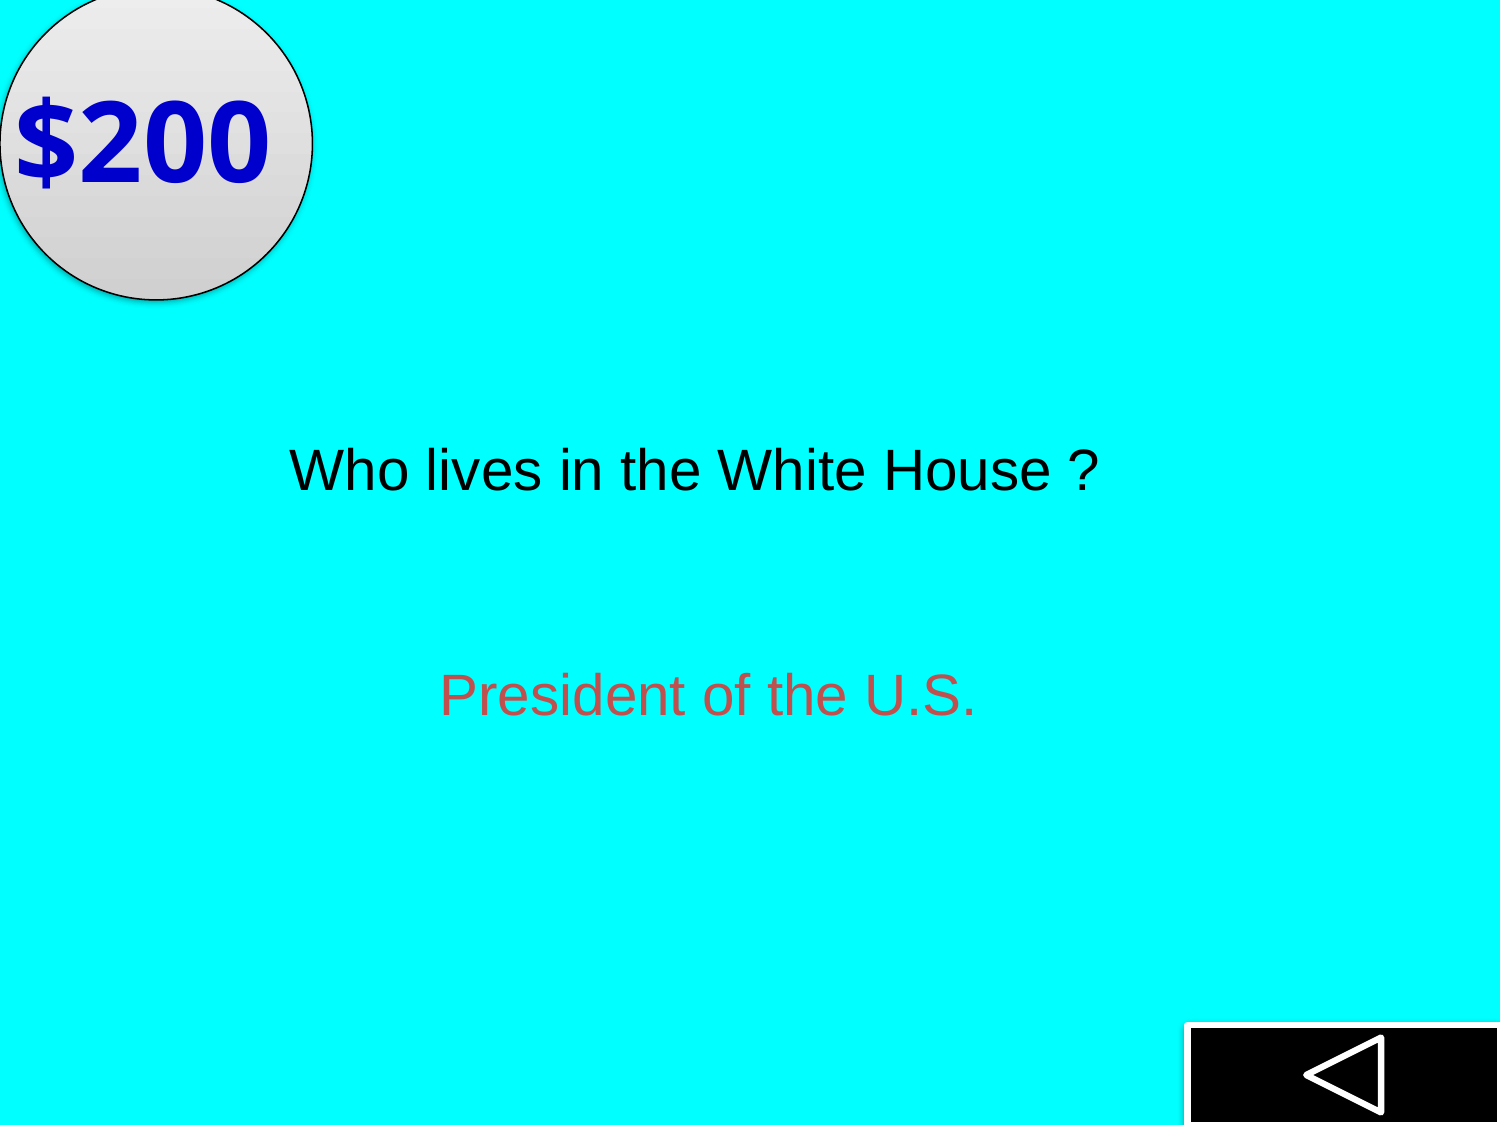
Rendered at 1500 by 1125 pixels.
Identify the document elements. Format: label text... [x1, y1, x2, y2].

text_box $200 [0, 62, 1425, 213]
text_box President of the U.S. [424, 650, 1025, 735]
text_box [1184, 1022, 1500, 1125]
text_box [15, 213, 298, 301]
text_box Who lives in the White House ? [274, 425, 1238, 510]
text_box [22, 0, 291, 62]
